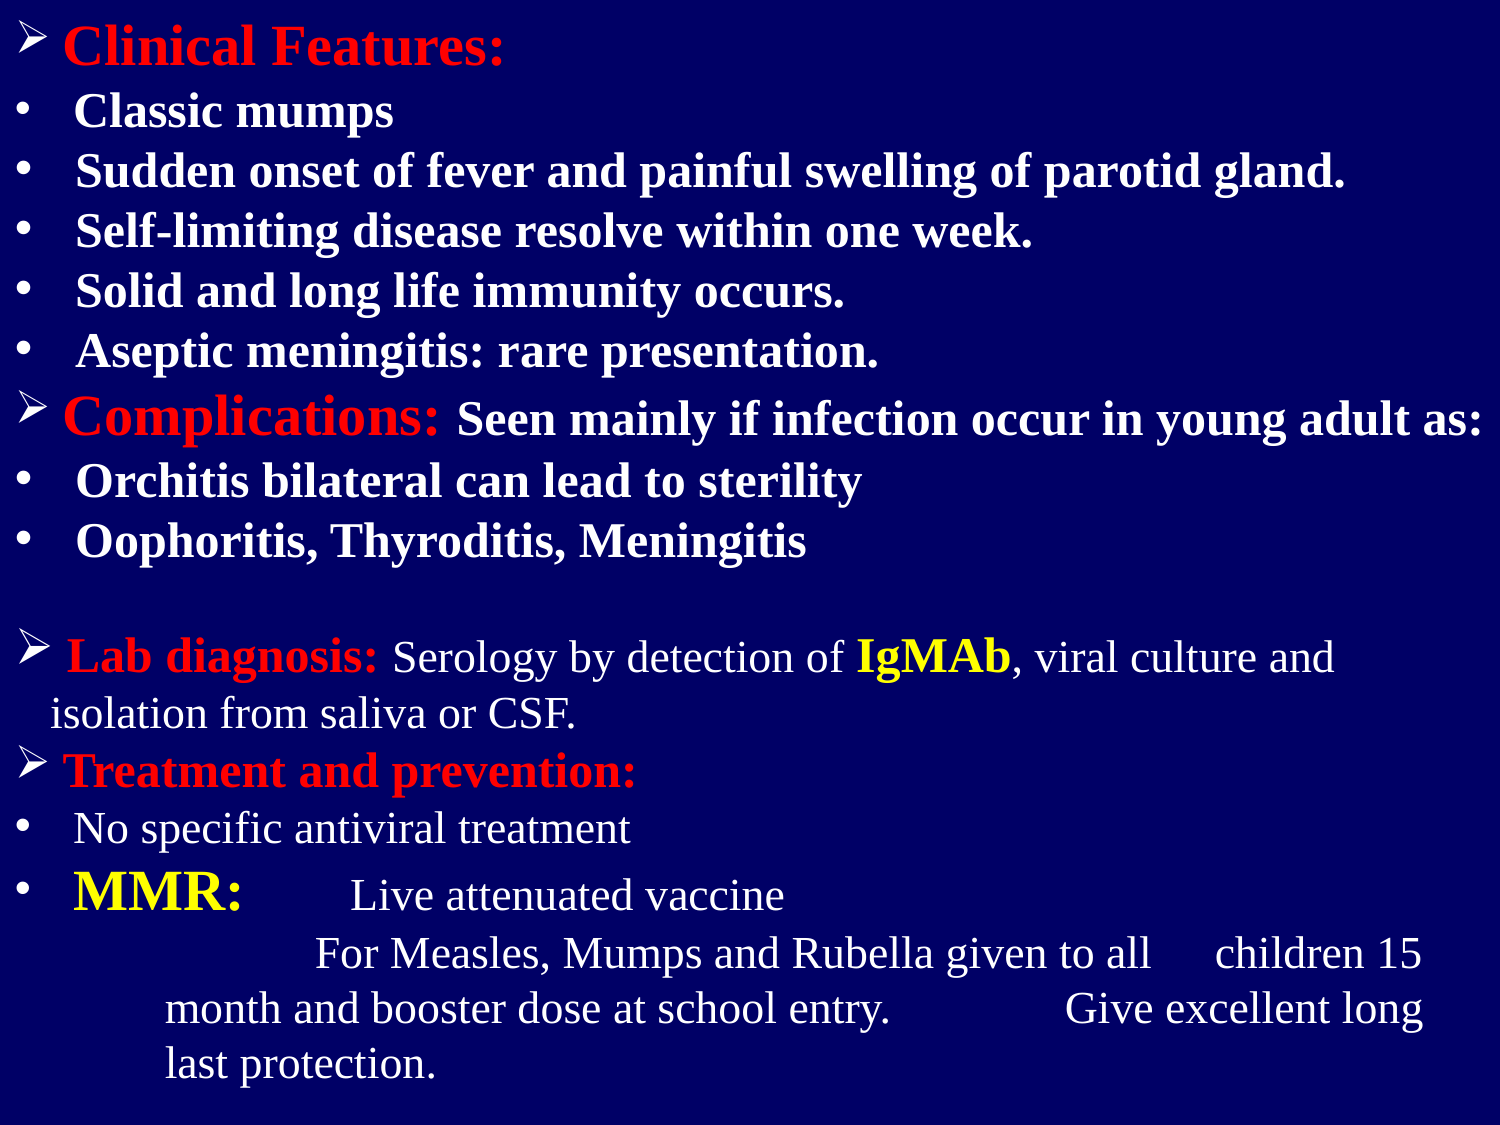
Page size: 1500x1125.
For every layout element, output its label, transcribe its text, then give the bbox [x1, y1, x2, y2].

text_box Clinical Features: Classic mumps Sudden onset of fever and painful swelling of parotid gland. Self-limiting disease resolve within one week. Solid and long life immunity occurs. Aseptic meningitis: rare presentation. Complications: Seen mainly if infection occur in young adult as: Orchitis bilateral can lead to sterility Oophoritis, Thyroditis, Meningitis Lab diagnosis: Serology by detection of IgMAb, viral culture and isolation from saliva or CSF. Treatment and prevention: No specific antiviral treatment MMR: Live attenuated vaccine For Measles, Mumps and Rubella given to all children 15 month and booster dose at school entry. Give excellent long last protection. [0, 0, 1500, 1095]
